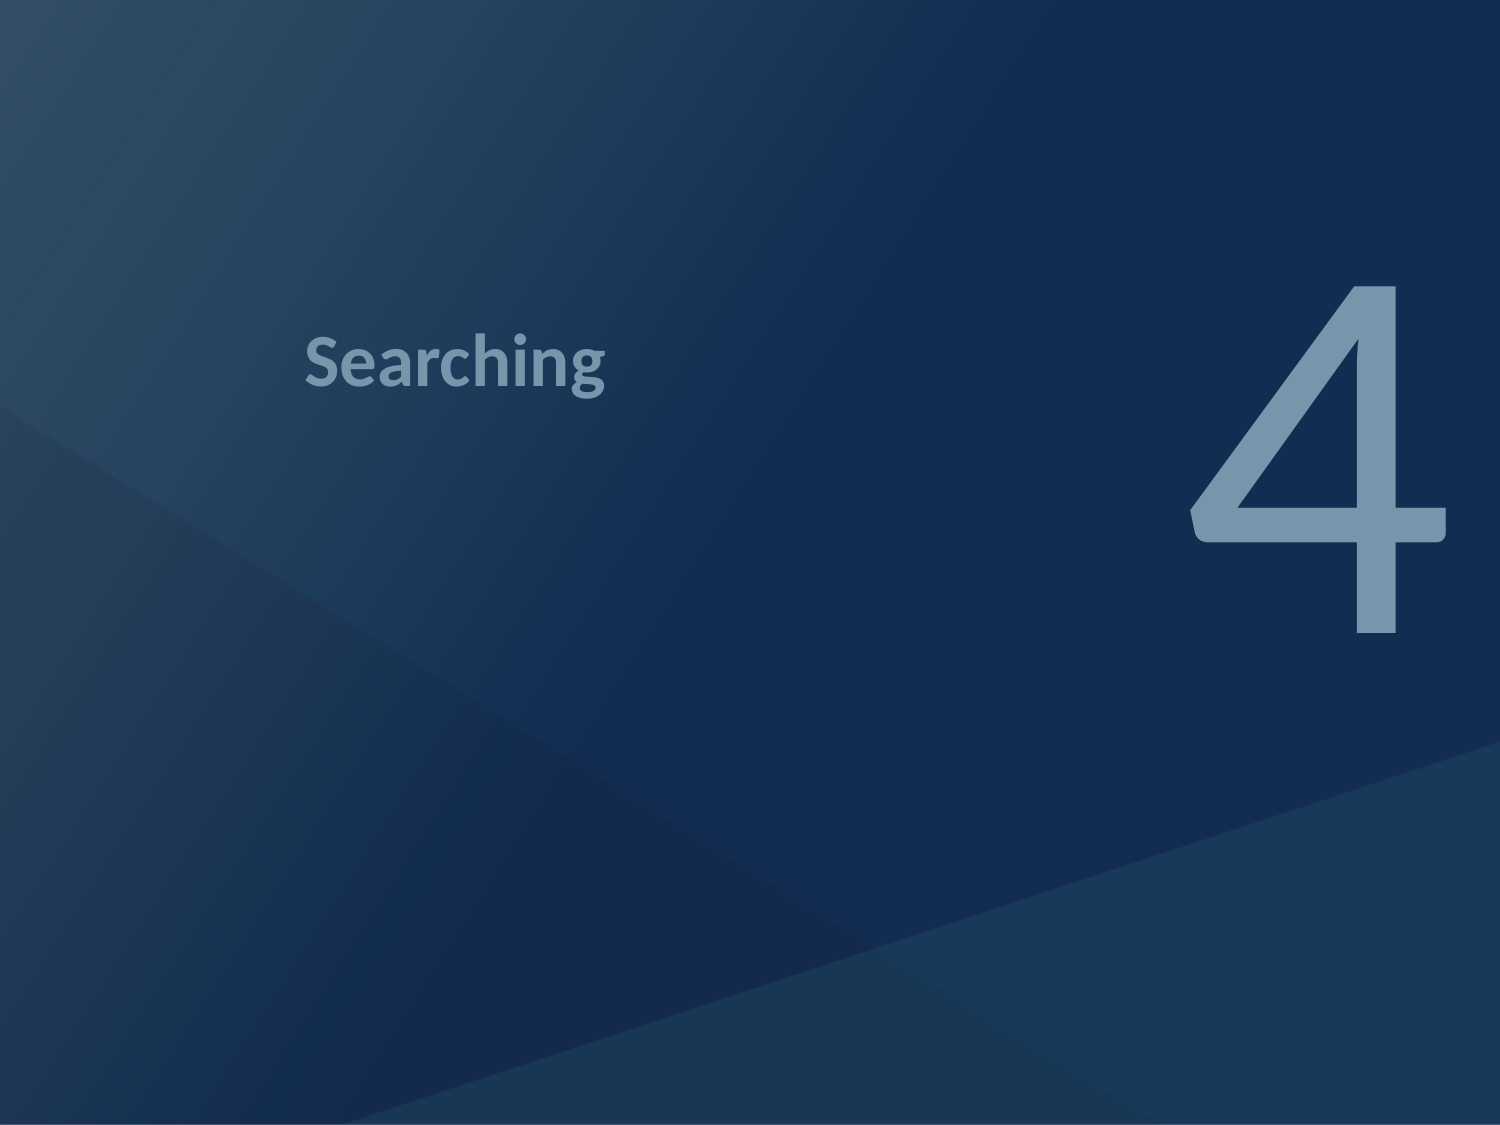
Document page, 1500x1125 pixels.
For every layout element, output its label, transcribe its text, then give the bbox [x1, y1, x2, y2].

picture [0, 0, 1500, 1125]
title Searching [289, 304, 883, 709]
list 4 [883, 159, 1471, 750]
